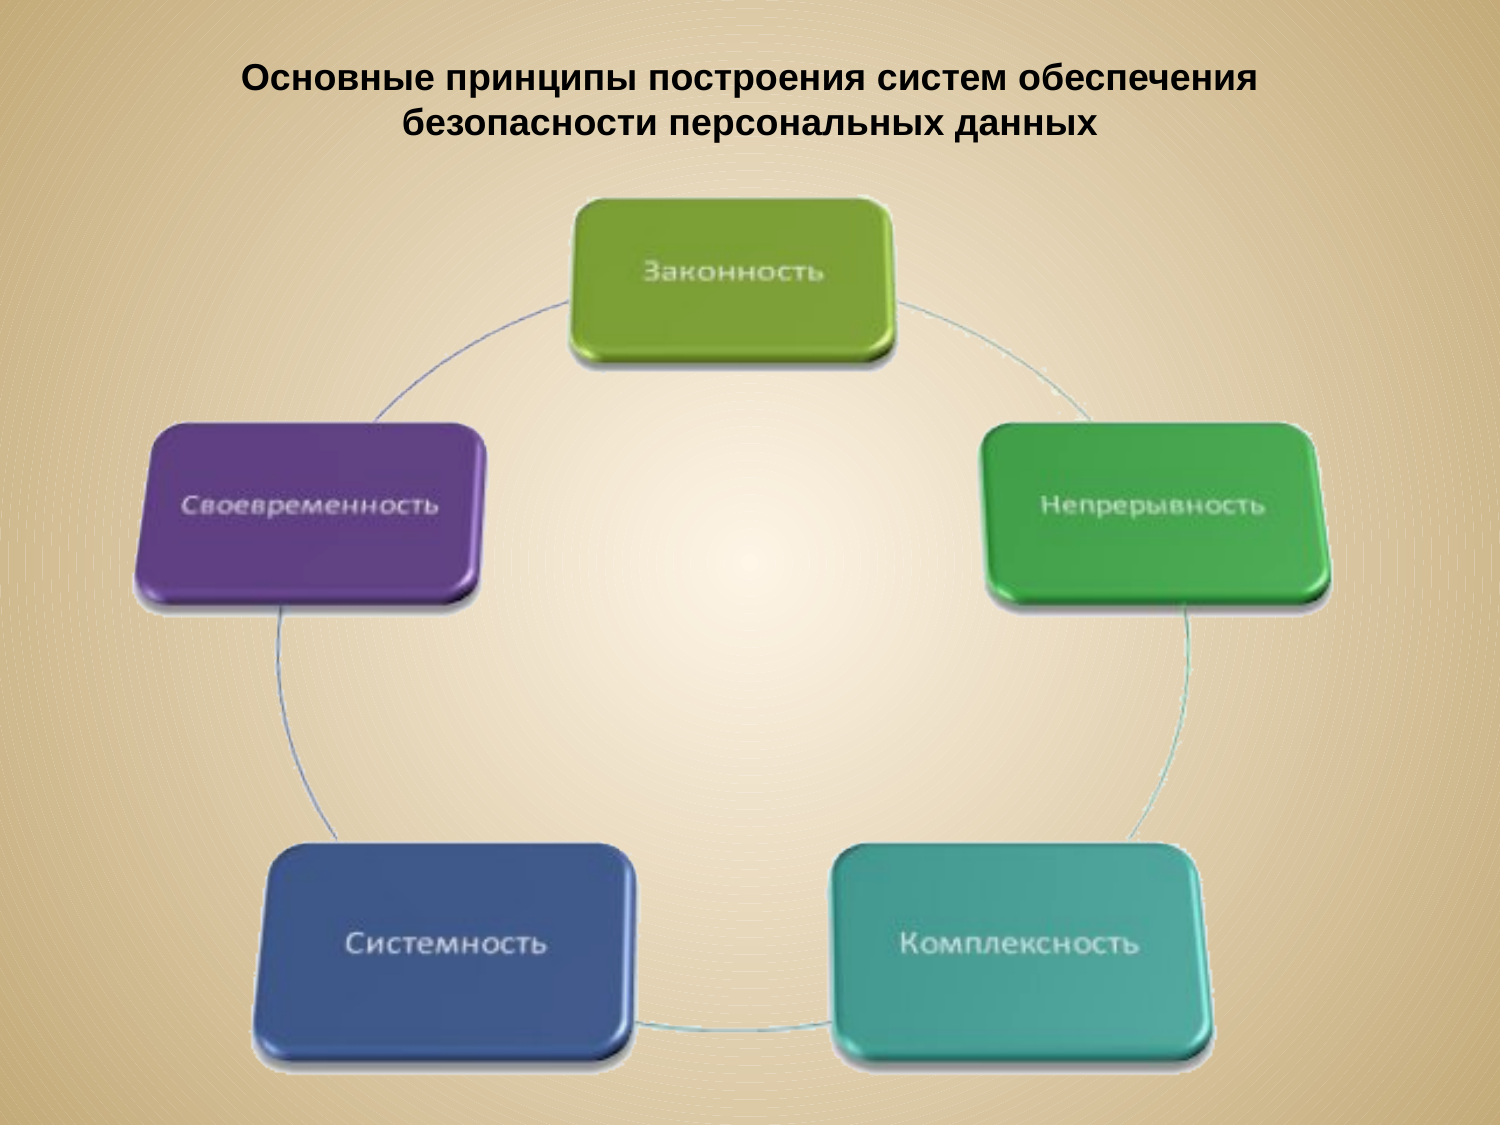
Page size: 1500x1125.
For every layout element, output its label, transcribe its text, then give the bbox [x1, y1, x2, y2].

text_box Основные принципы построения систем обеспечения безопасности персональных данных [112, 45, 1388, 196]
picture [105, 172, 1377, 1095]
